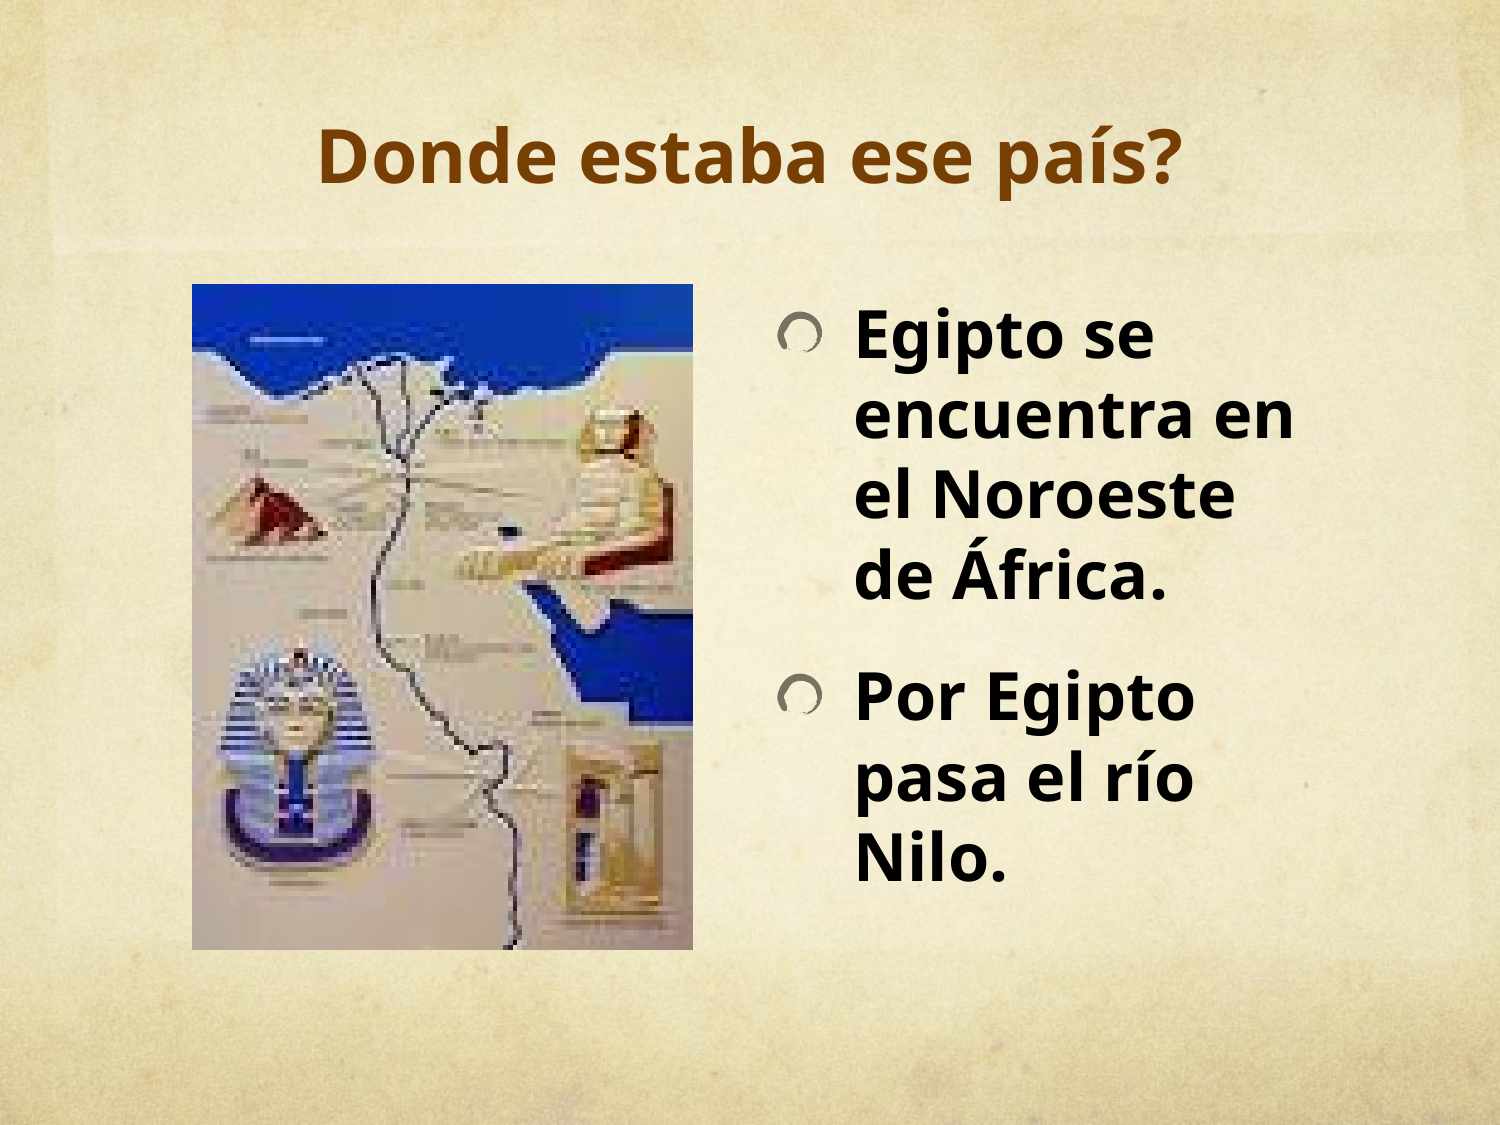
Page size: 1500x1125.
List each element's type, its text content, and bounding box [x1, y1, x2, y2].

picture [0, 0, 1500, 1125]
title Donde estaba ese país? [150, 82, 1350, 225]
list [149, 284, 736, 951]
list Egipto se encuentra en el Noroeste de África. Por Egipto pasa el río Nilo. [762, 284, 1348, 950]
